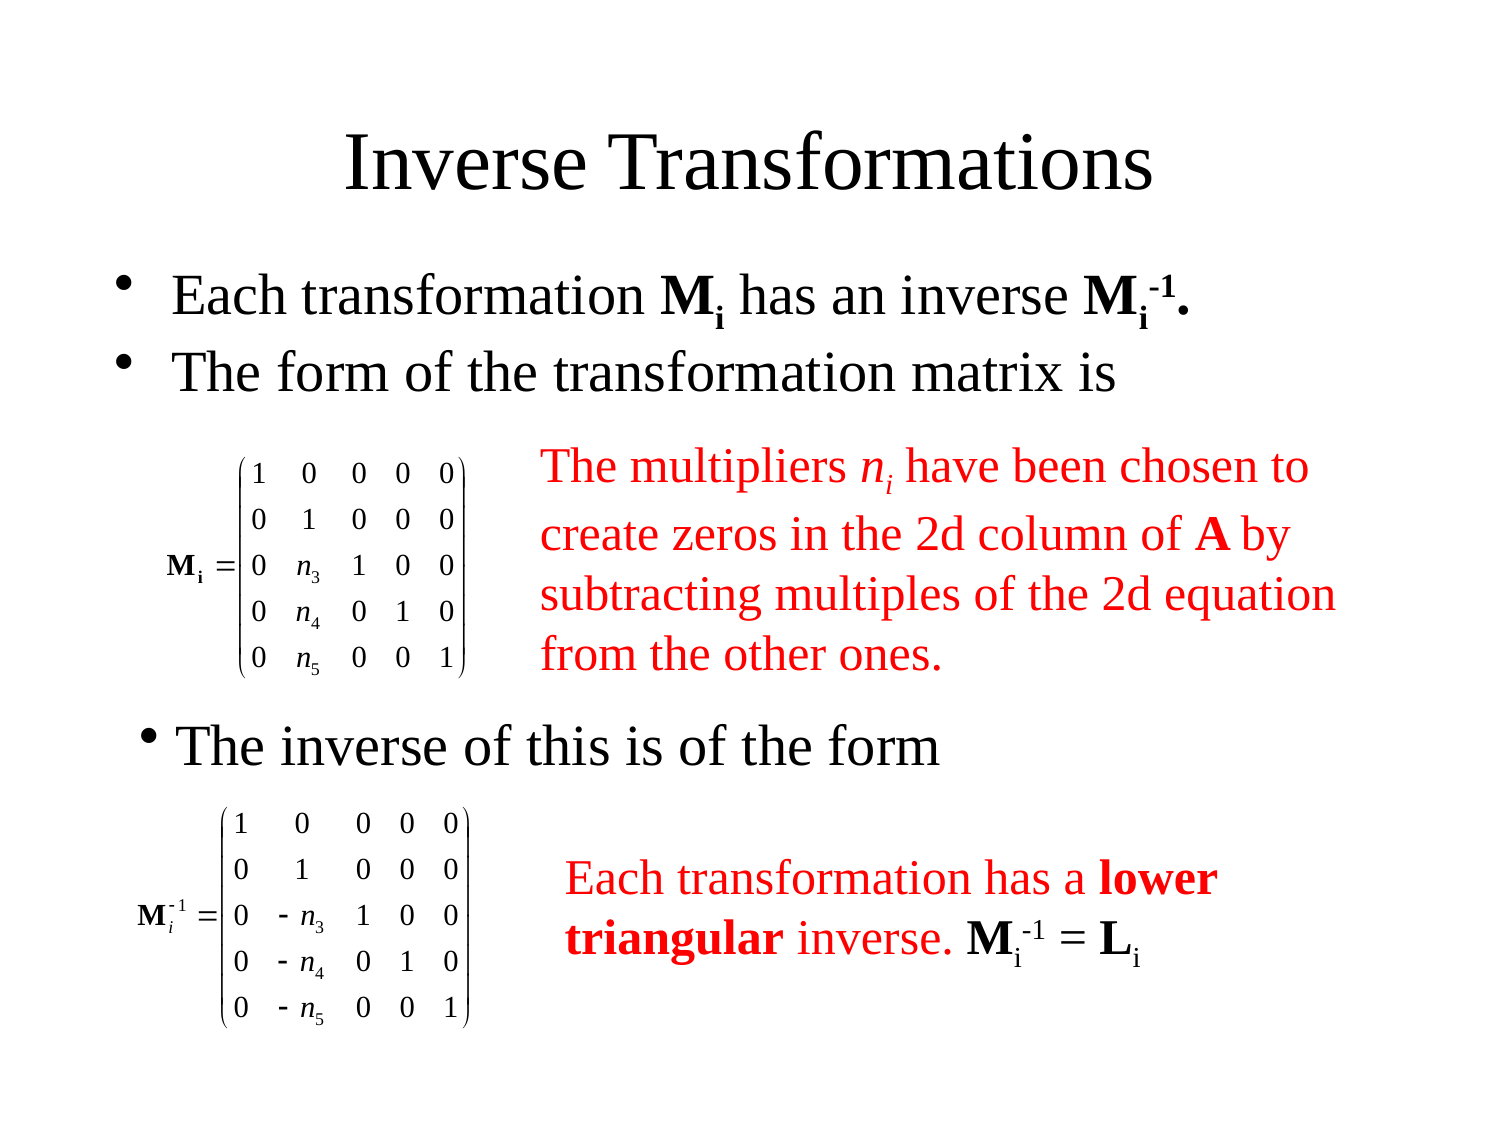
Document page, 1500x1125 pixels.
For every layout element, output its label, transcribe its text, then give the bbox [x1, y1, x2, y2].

text_box The inverse of this is of the form [124, 699, 1313, 785]
title Inverse Transformations [112, 62, 1388, 251]
text_box The multipliers ni have been chosen to create zeros in the 2d column of A by subtracting multiples of the 2d equation from the other ones. [524, 424, 1363, 688]
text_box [133, 799, 480, 1036]
text_box Each transformation has a lower triangular inverse. Mi-1 = Li [549, 837, 1300, 981]
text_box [162, 449, 476, 686]
list Each transformation Mi has an inverse Mi-1. The form of the transformation matrix is [99, 249, 1376, 438]
